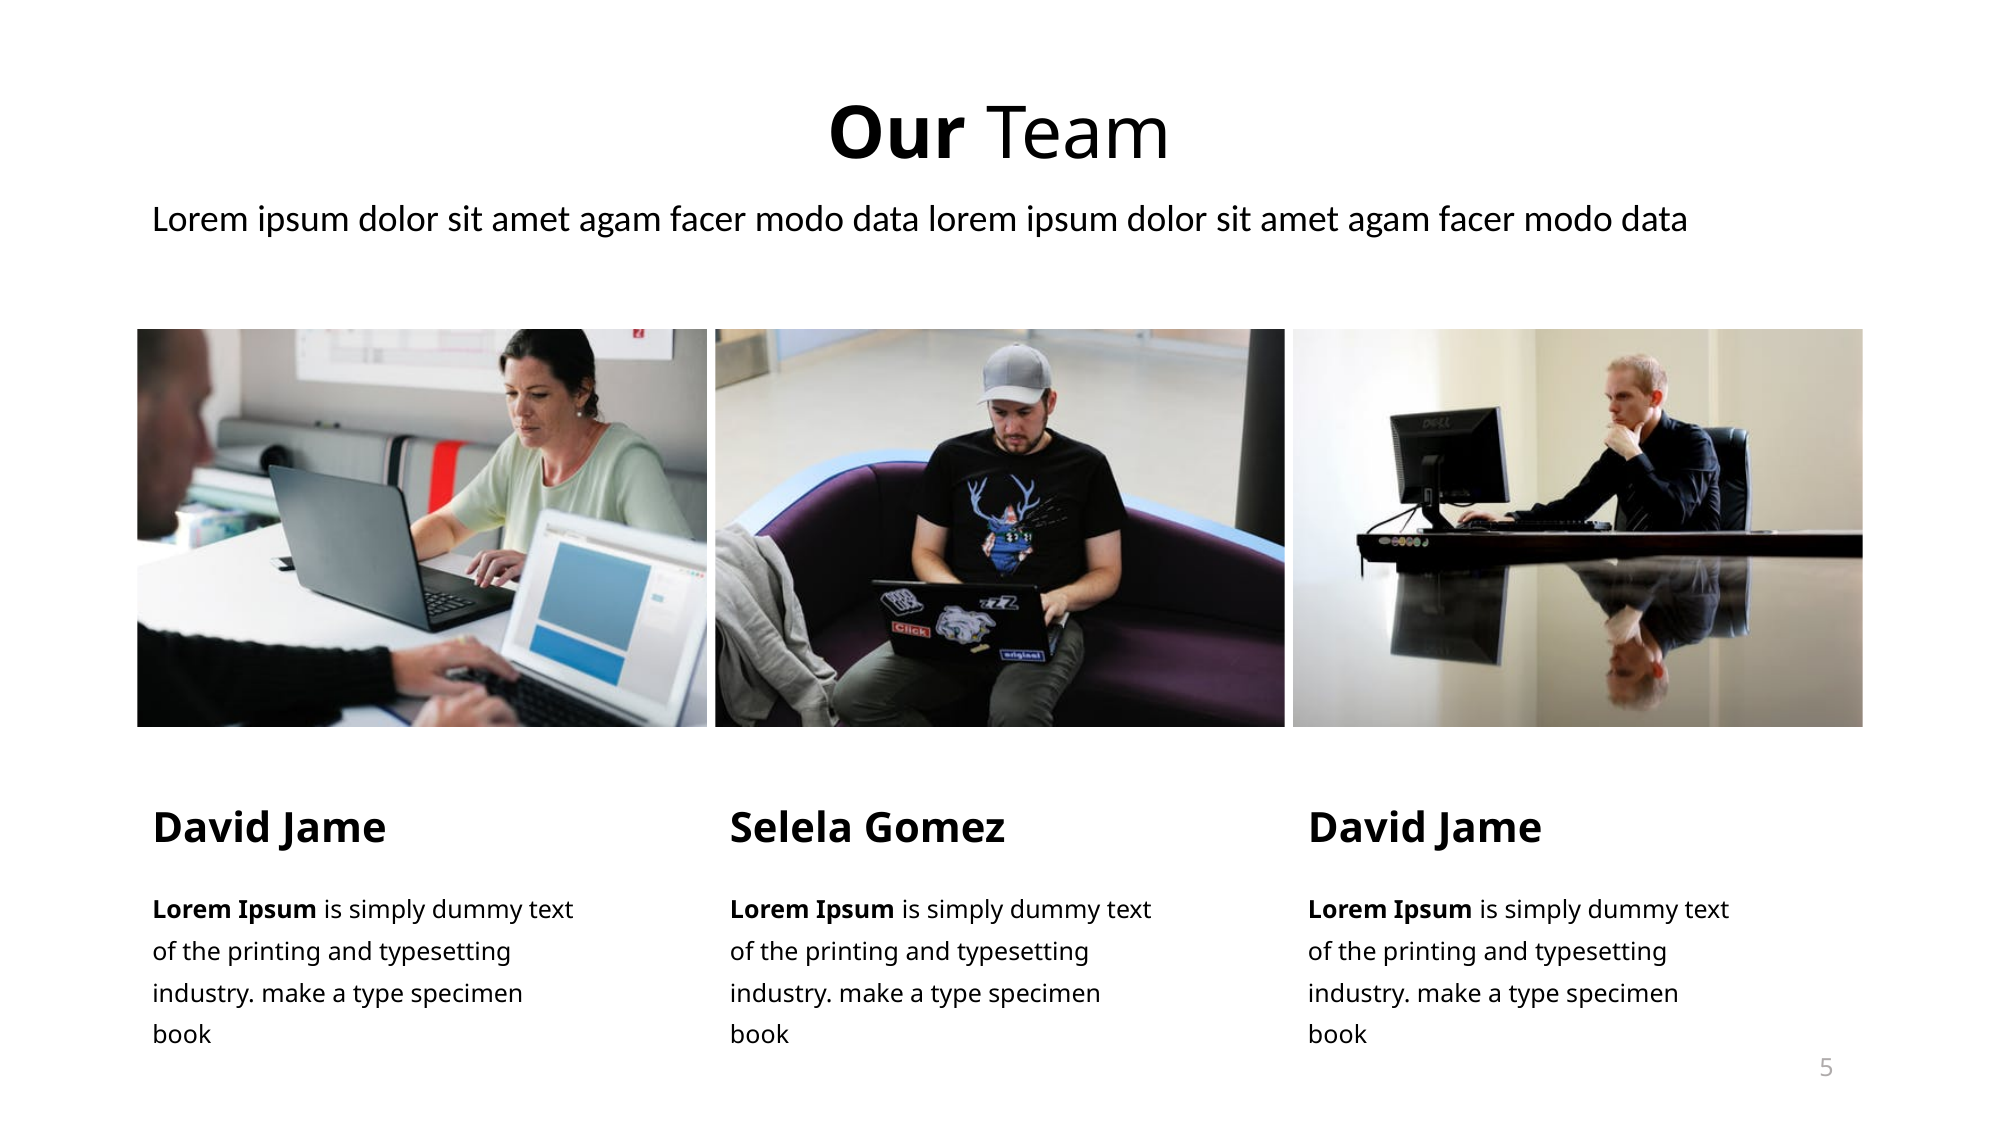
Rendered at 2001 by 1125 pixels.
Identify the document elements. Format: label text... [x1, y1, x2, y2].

text_box Lorem Ipsum is simply dummy text of the printing and typesetting industry. make a type specimen book [715, 874, 1169, 1057]
slide_number 5 [1790, 1042, 1863, 1094]
text_box David Jame [1293, 801, 1600, 859]
text_box David Jame [137, 801, 444, 859]
picture [715, 329, 1285, 727]
picture [137, 329, 707, 727]
title Our Team [137, 78, 1863, 186]
text_box Lorem Ipsum is simply dummy text of the printing and typesetting industry. make a type specimen book [137, 874, 591, 1057]
text_box Selela Gomez [715, 801, 1022, 859]
text_box Lorem Ipsum is simply dummy text of the printing and typesetting industry. make a type specimen book [1293, 874, 1747, 1057]
subtitle Lorem ipsum dolor sit amet agam facer modo data lorem ipsum dolor sit amet agam facer modo data [137, 186, 1863, 227]
picture [1293, 329, 1863, 727]
